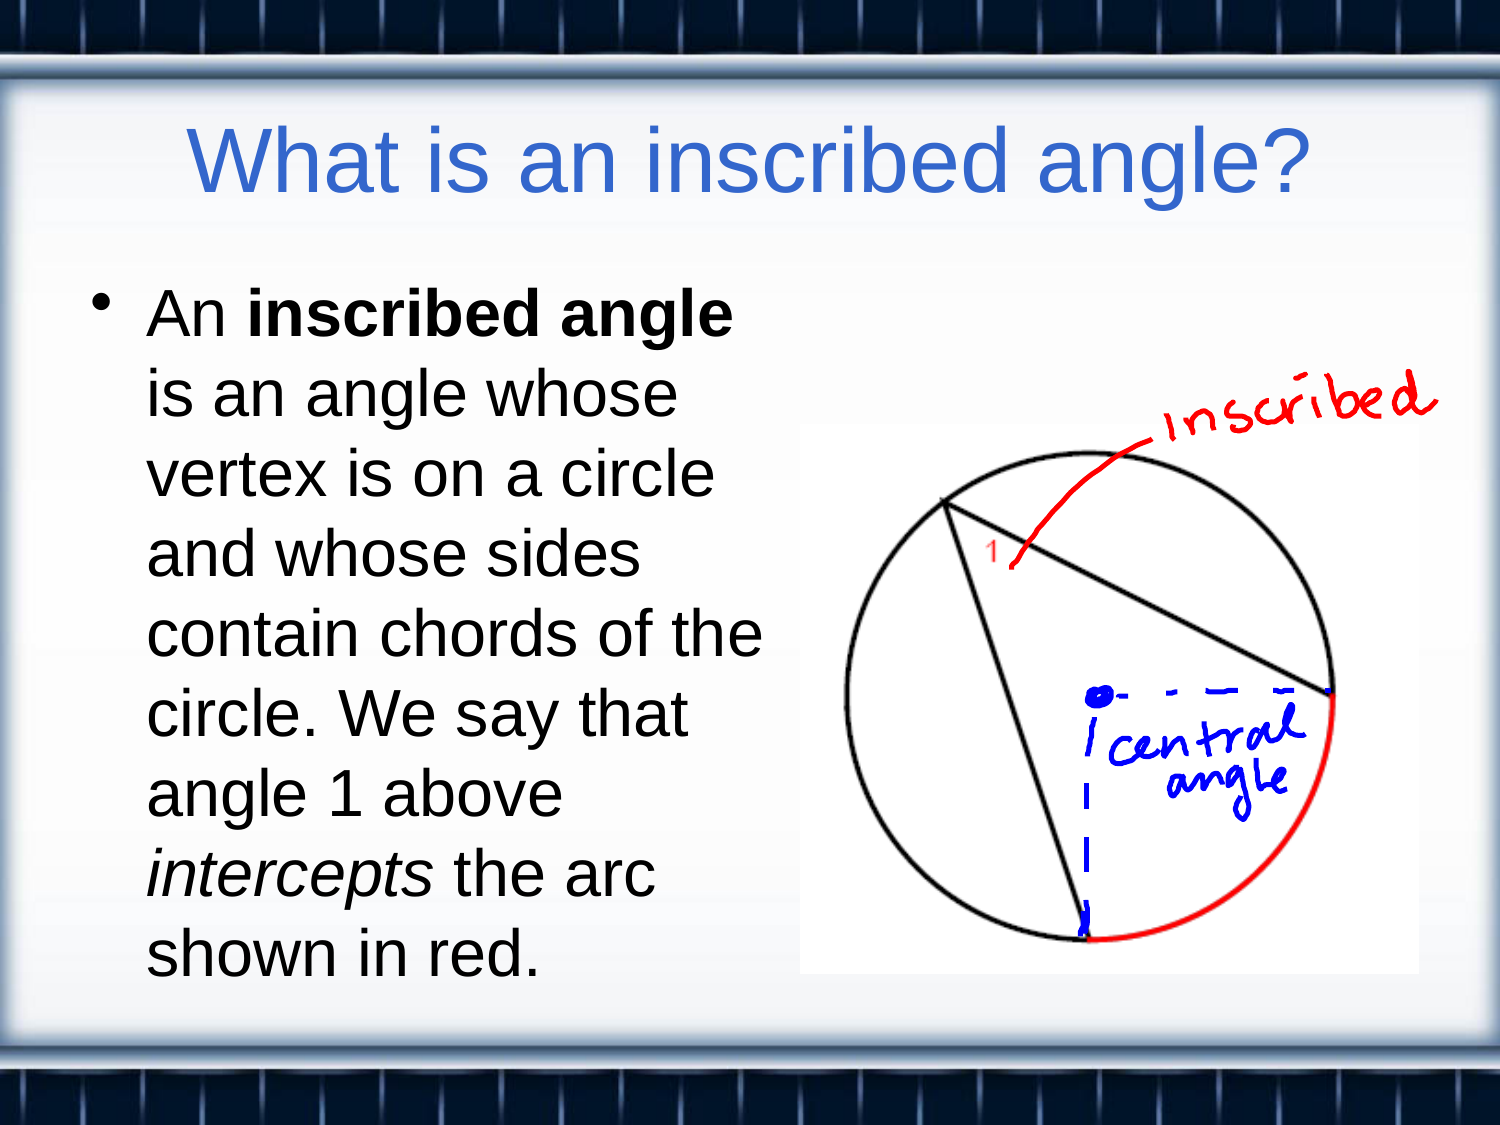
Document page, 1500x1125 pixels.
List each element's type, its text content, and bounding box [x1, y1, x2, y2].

list An inscribed angle is an angle whose vertex is on a circle and whose sides contain chords of the circle. We say that angle 1 above intercepts the arc shown in red. [74, 262, 801, 1051]
picture [0, 0, 1500, 1125]
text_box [1011, 370, 1437, 570]
title What is an inscribed angle? [74, 62, 1426, 251]
